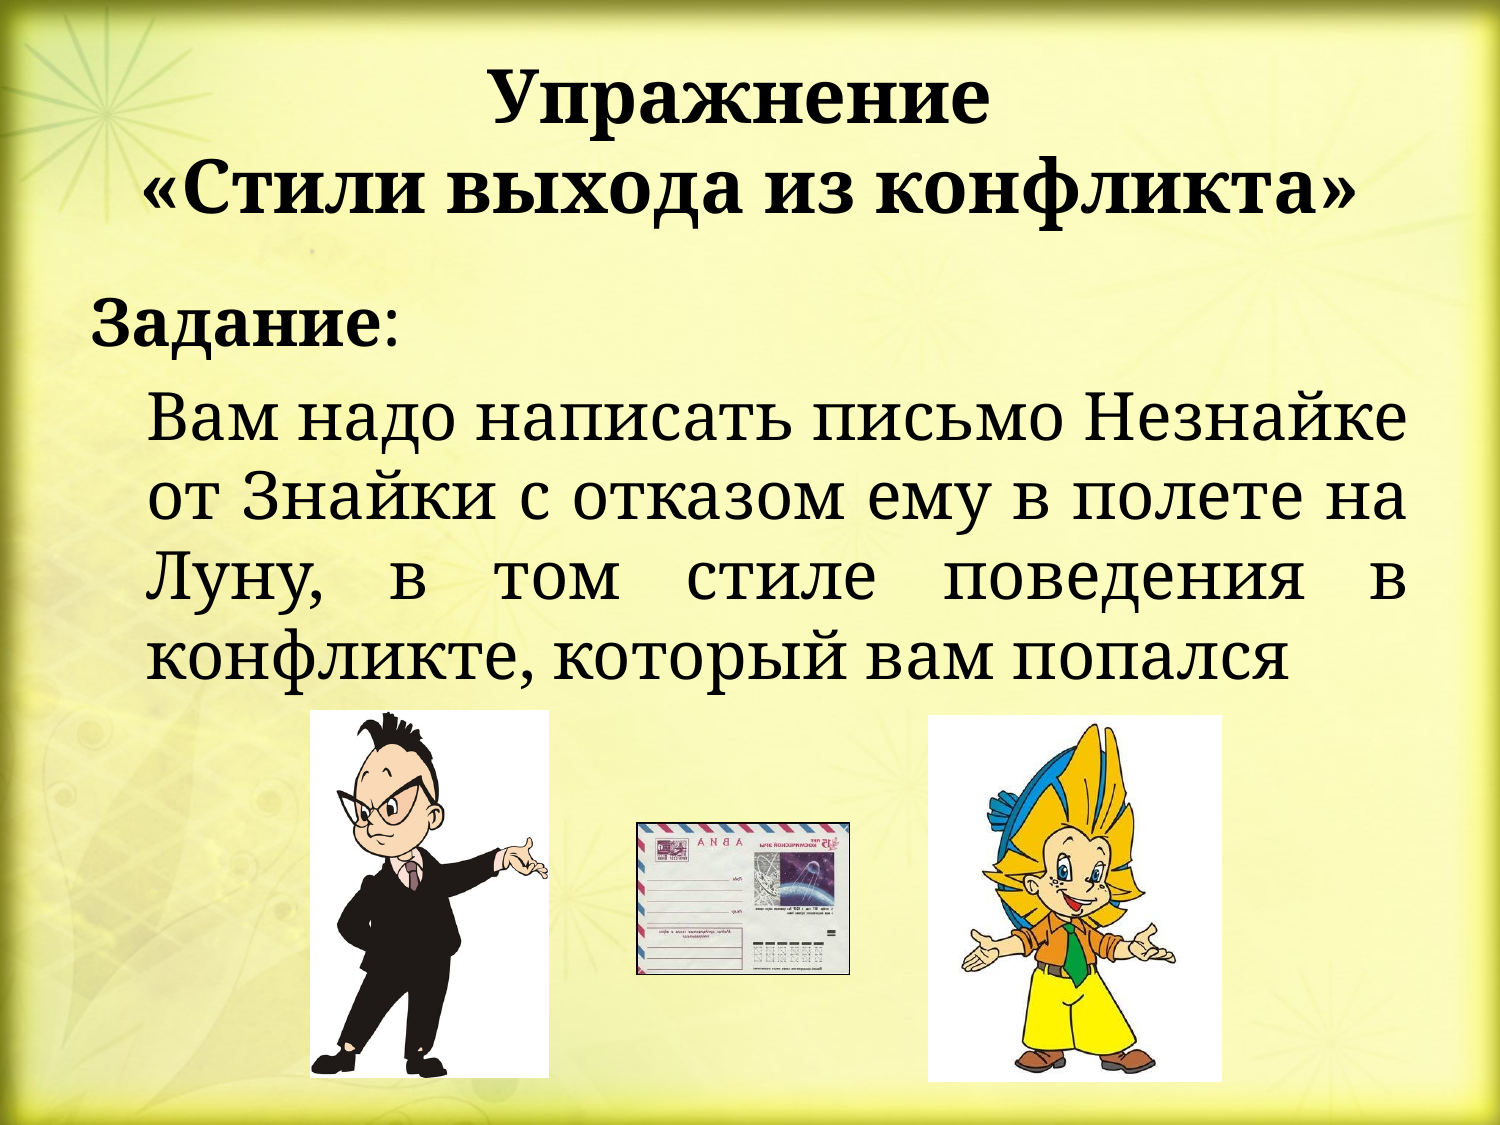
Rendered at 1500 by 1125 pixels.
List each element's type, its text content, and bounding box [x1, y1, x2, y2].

picture [0, 0, 1500, 1125]
title Упражнение «Стили выхода из конфликта» [74, 44, 1426, 233]
list Задание: Вам надо написать письмо Незнайке от Знайки с отказом ему в полете на Луну, в том стиле поведения в конфликте, который вам попался [74, 272, 1426, 860]
